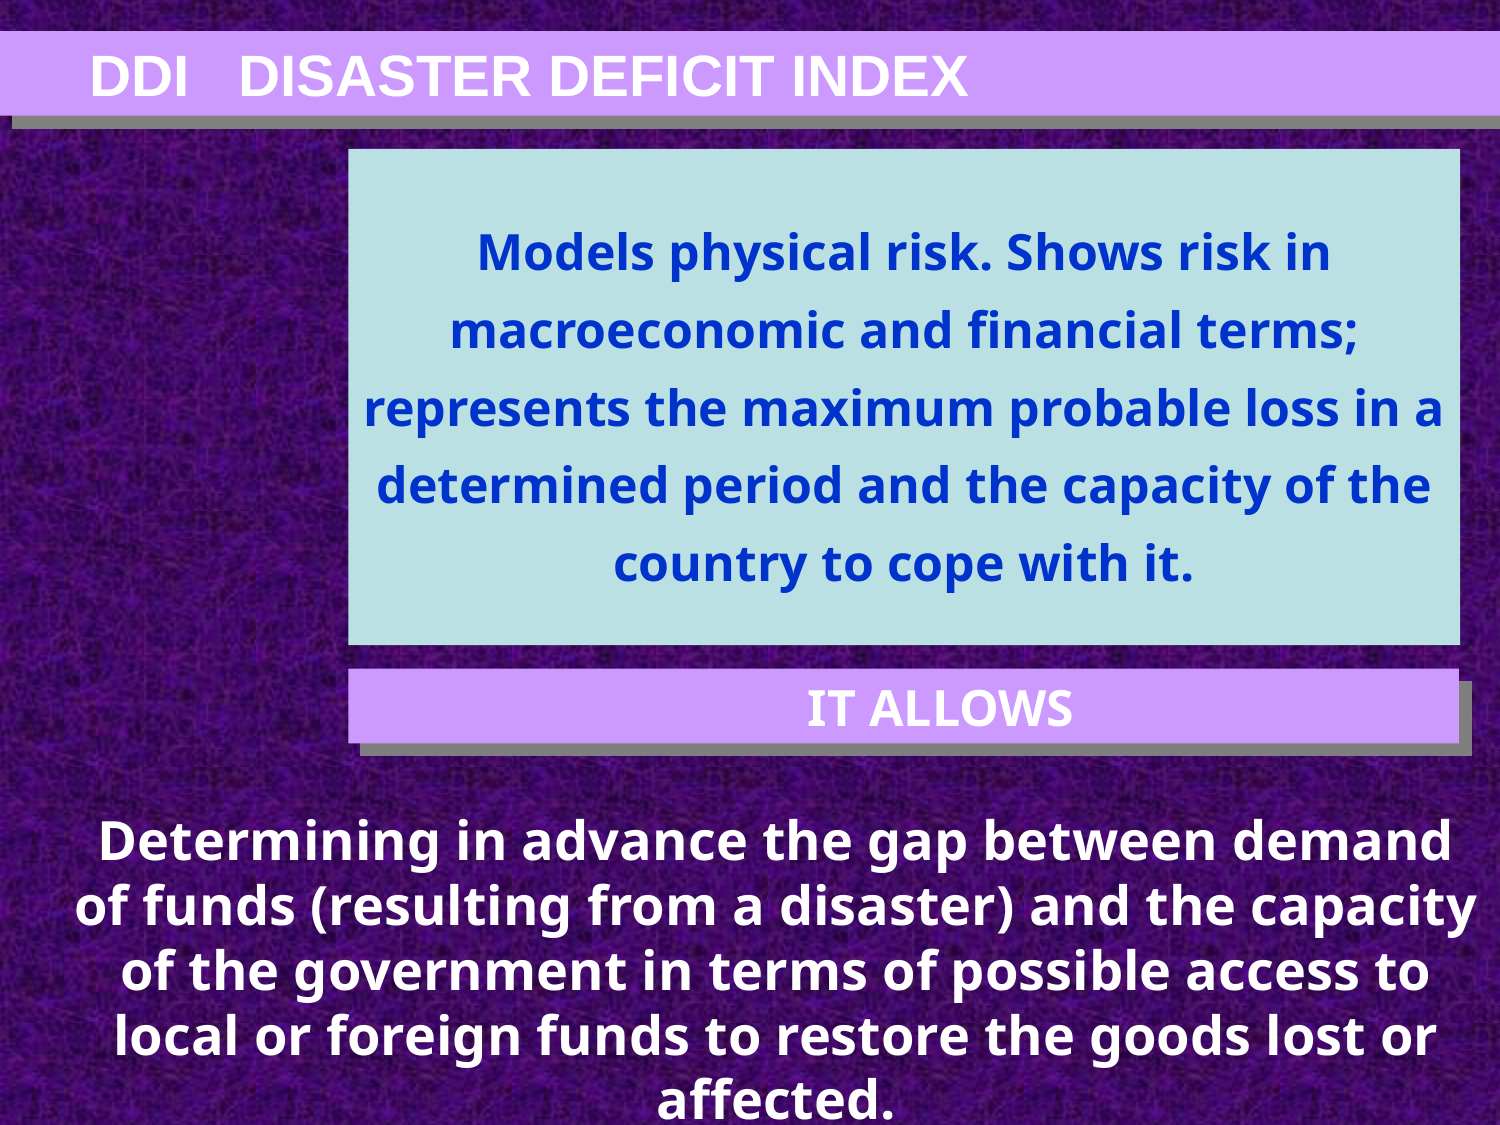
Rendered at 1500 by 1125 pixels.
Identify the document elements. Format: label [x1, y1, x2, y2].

picture [0, 1075, 1500, 1125]
text_box [0, 30, 1500, 1075]
picture [0, 0, 1500, 30]
